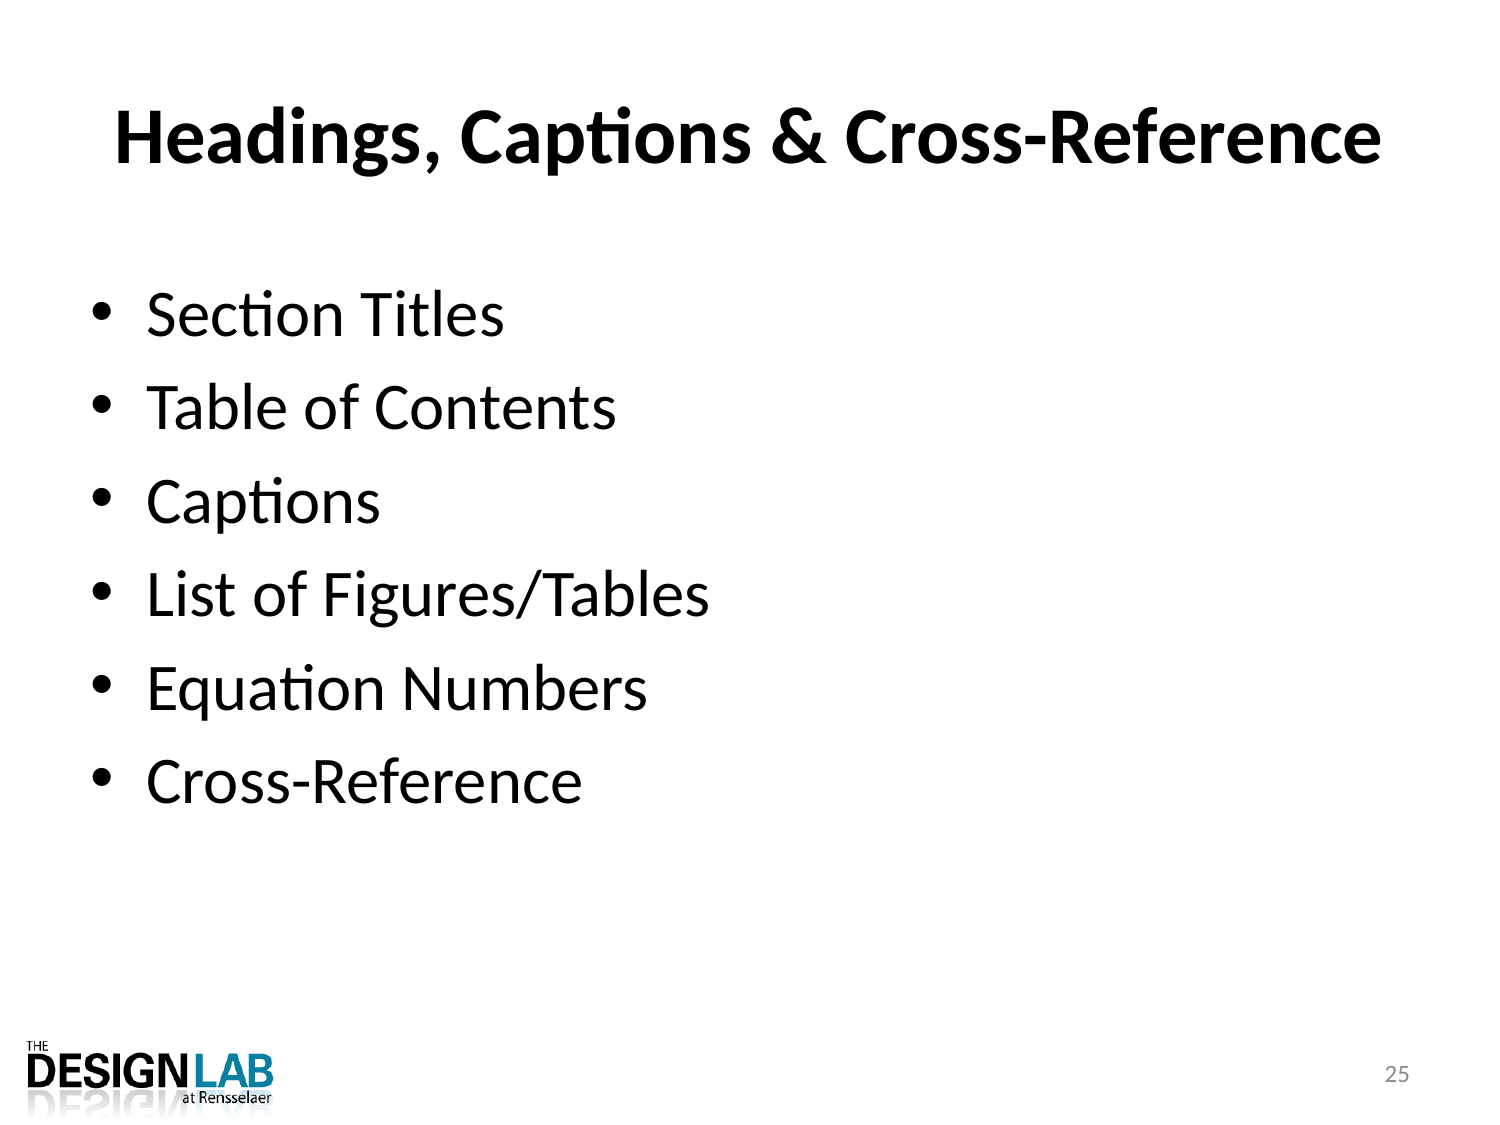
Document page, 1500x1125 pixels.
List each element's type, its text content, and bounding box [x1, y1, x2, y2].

title Headings, Captions & Cross-Reference [75, 37, 1425, 225]
slide_number 25 [1074, 1042, 1425, 1103]
picture [24, 1037, 275, 1125]
list Section Titles Table of Contents Captions List of Figures/Tables Equation Numbers Cross-Reference [75, 262, 1425, 1005]
